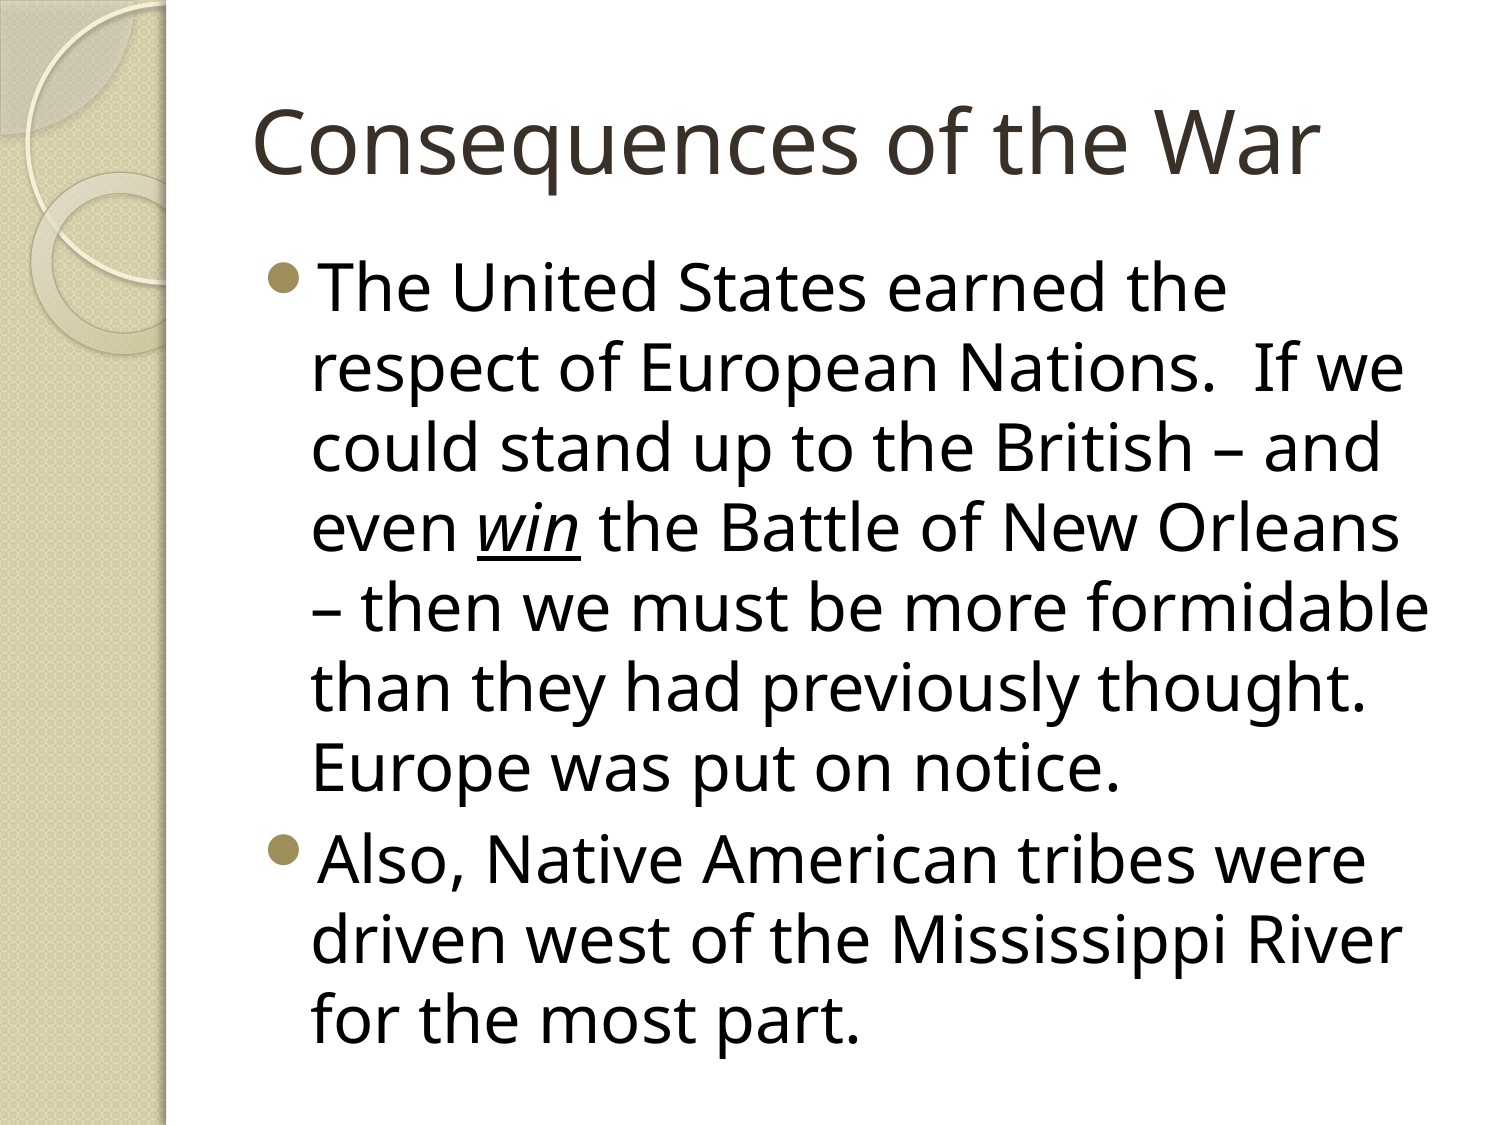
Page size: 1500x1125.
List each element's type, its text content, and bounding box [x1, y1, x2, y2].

list The United States earned the respect of European Nations. If we could stand up to the British – and even win the Battle of New Orleans – then we must be more formidable than they had previously thought. Europe was put on notice. Also, Native American tribes were driven west of the Mississippi River for the most part. [235, 237, 1466, 1025]
title Consequences of the War [235, 45, 1466, 233]
